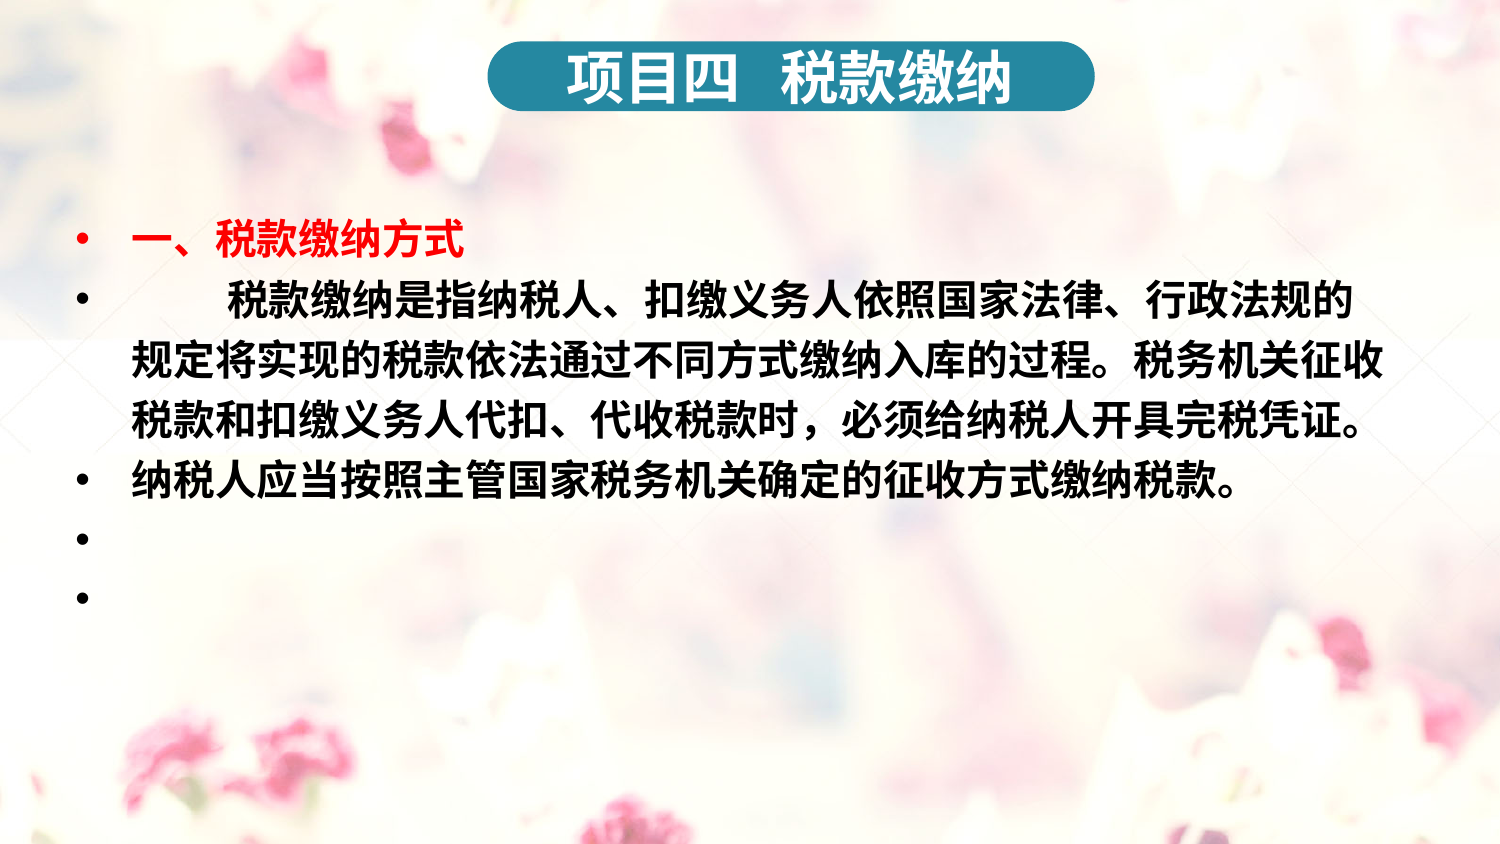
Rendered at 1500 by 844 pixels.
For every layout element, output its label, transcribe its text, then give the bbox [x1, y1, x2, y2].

picture [0, 0, 1500, 844]
text_box 项目四 税款缴纳 [485, 39, 1097, 114]
list 一、税款缴纳方式 税款缴纳是指纳税人、扣缴义务人依照国家法律、行政法规的规定将实现的税款依法通过不同方式缴纳入库的过程。税务机关征收税款和扣缴义务人代扣、代收税款时，必须给纳税人开具完税凭证。 纳税人应当按照主管国家税务机关确定的征收方式缴纳税款。 [63, 197, 1401, 844]
